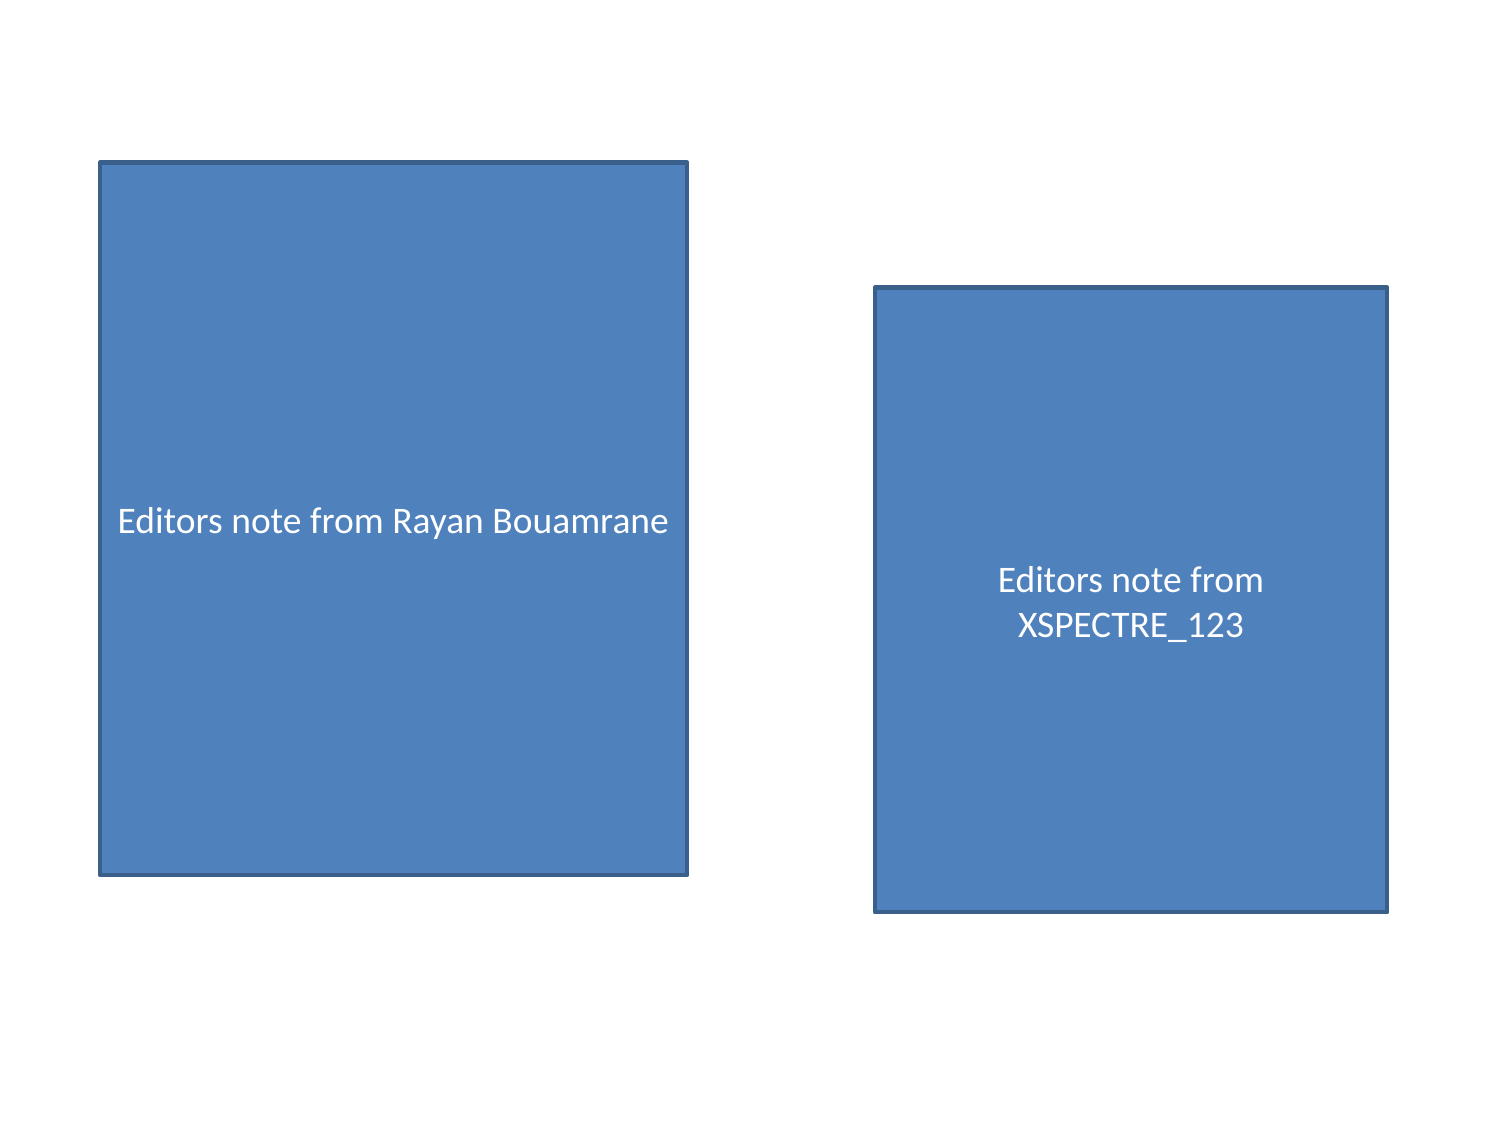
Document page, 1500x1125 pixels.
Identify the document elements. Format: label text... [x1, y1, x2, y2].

text_box Editors note from Rayan Bouamrane [98, 160, 689, 877]
text_box Editors note from XSPECTRE_123 [873, 285, 1389, 914]
